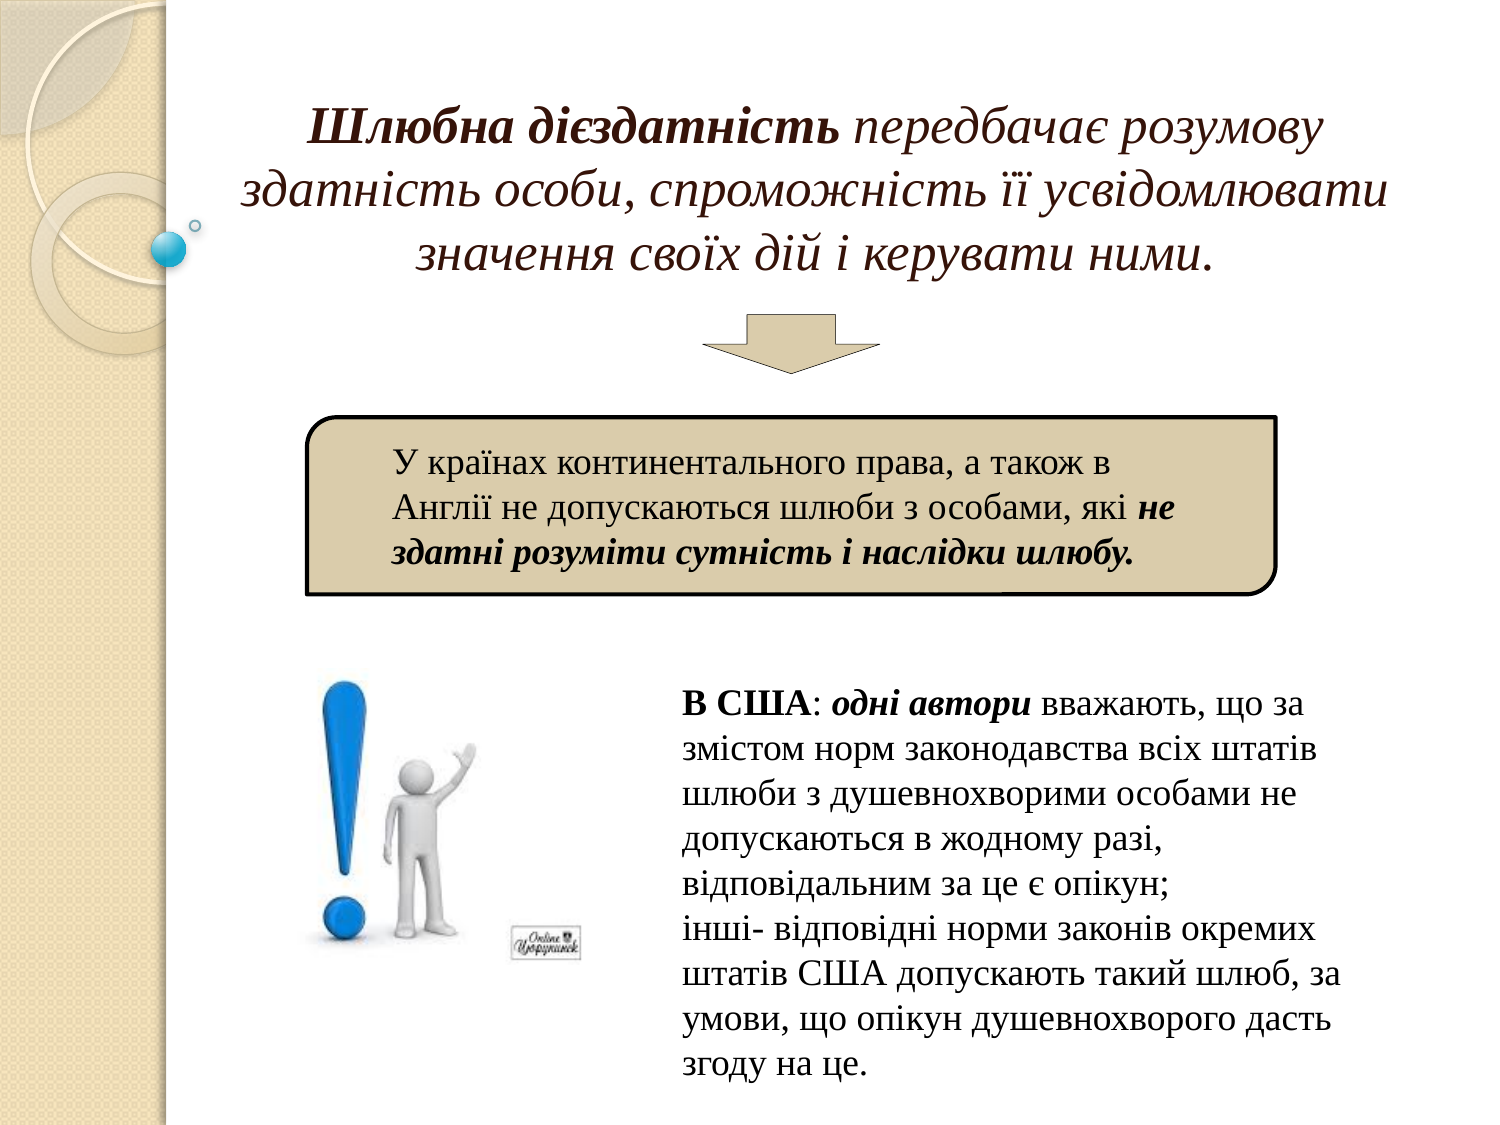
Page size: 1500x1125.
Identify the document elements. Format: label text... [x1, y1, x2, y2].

text_box В США: одні автори вважають, що за змістом норм законодавства всіх штатів шлюби з душевнохворими особами не допускаються в жодному разі, відповідальним за це є опікун; інші- відповідні норми законів окремих штатів США допускають такий шлюб, за умови, що опікун душевнохворого дасть згоду на це. [667, 670, 1365, 1091]
subtitle Шлюбна дієздатність передбачає розумову здатність особи, спроможність її усвідомлювати значення своїх дій і керувати ними. [206, 90, 1422, 290]
text_box [700, 312, 882, 376]
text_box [306, 416, 1276, 595]
picture [168, 668, 586, 965]
